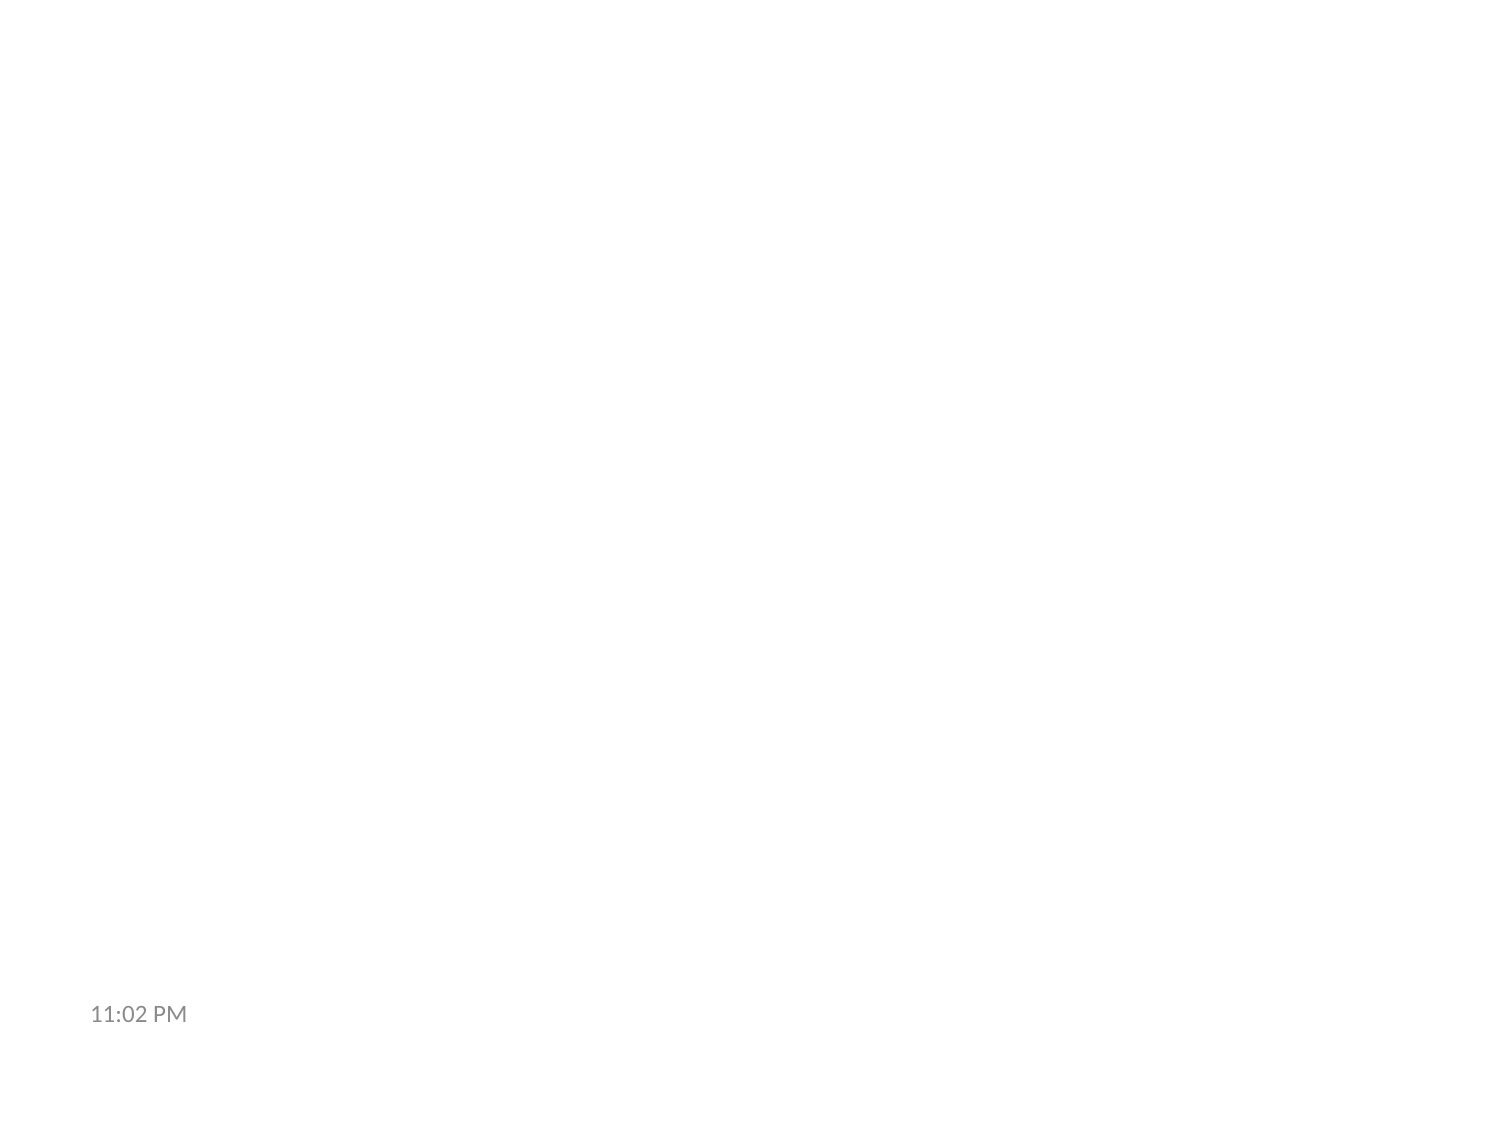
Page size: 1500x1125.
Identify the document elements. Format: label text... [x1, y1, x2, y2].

text_box 3:35 PM [75, 982, 425, 1043]
